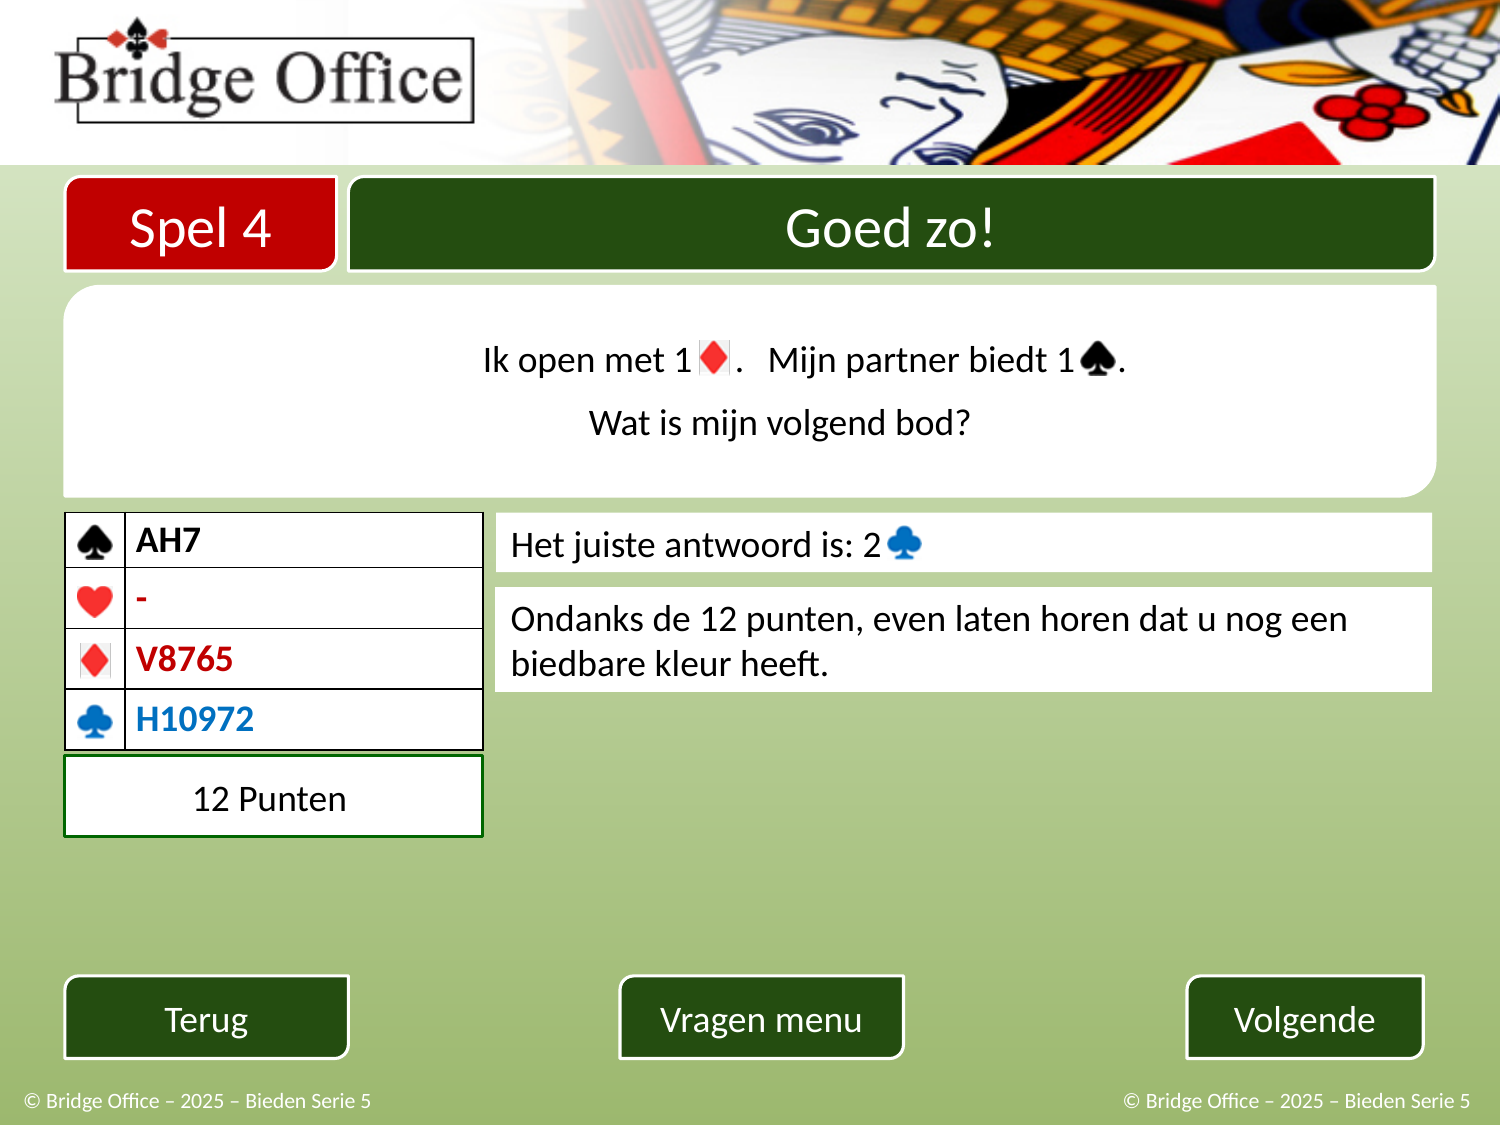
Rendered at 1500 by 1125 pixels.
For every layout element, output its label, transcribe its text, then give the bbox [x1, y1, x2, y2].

text_box Ondanks de 12 punten, even laten horen dat u nog een biedbare kleur heeft. [495, 587, 1432, 692]
picture [0, 0, 1500, 166]
picture [77, 703, 114, 740]
text_box © Bridge Office – 2025 – Bieden Serie 5 [1107, 1079, 1500, 1121]
text_box Ik open met 1 . [468, 327, 788, 388]
table_cell [66, 629, 124, 688]
picture [77, 643, 114, 679]
table_cell - [126, 568, 482, 628]
table_header AH7 [126, 513, 482, 567]
text_box Het juiste antwoord is: 2 [496, 512, 1433, 573]
text_box 12 Punten [63, 754, 484, 838]
text_box Goed zo! [346, 179, 1437, 273]
picture [696, 340, 733, 376]
table_cell [66, 568, 124, 628]
text_box Wat is mijn volgend bod? [573, 390, 995, 451]
text_box Vragen menu [618, 974, 906, 1061]
table_cell [66, 690, 124, 749]
table_header [66, 513, 124, 567]
picture [1079, 340, 1116, 376]
text_box [63, 284, 1437, 498]
text_box Mijn partner biedt 1 . [752, 327, 1145, 387]
text_box Terug [63, 974, 350, 1061]
picture [886, 525, 923, 561]
table_cell H10972 [126, 690, 482, 749]
text_box Spel 4 [63, 179, 339, 273]
picture [77, 524, 114, 561]
text_box Volgende [1185, 974, 1425, 1061]
text_box © Bridge Office – 2025 – Bieden Serie 5 [8, 1079, 393, 1121]
table_cell V8765 [126, 629, 482, 688]
picture [77, 585, 114, 618]
